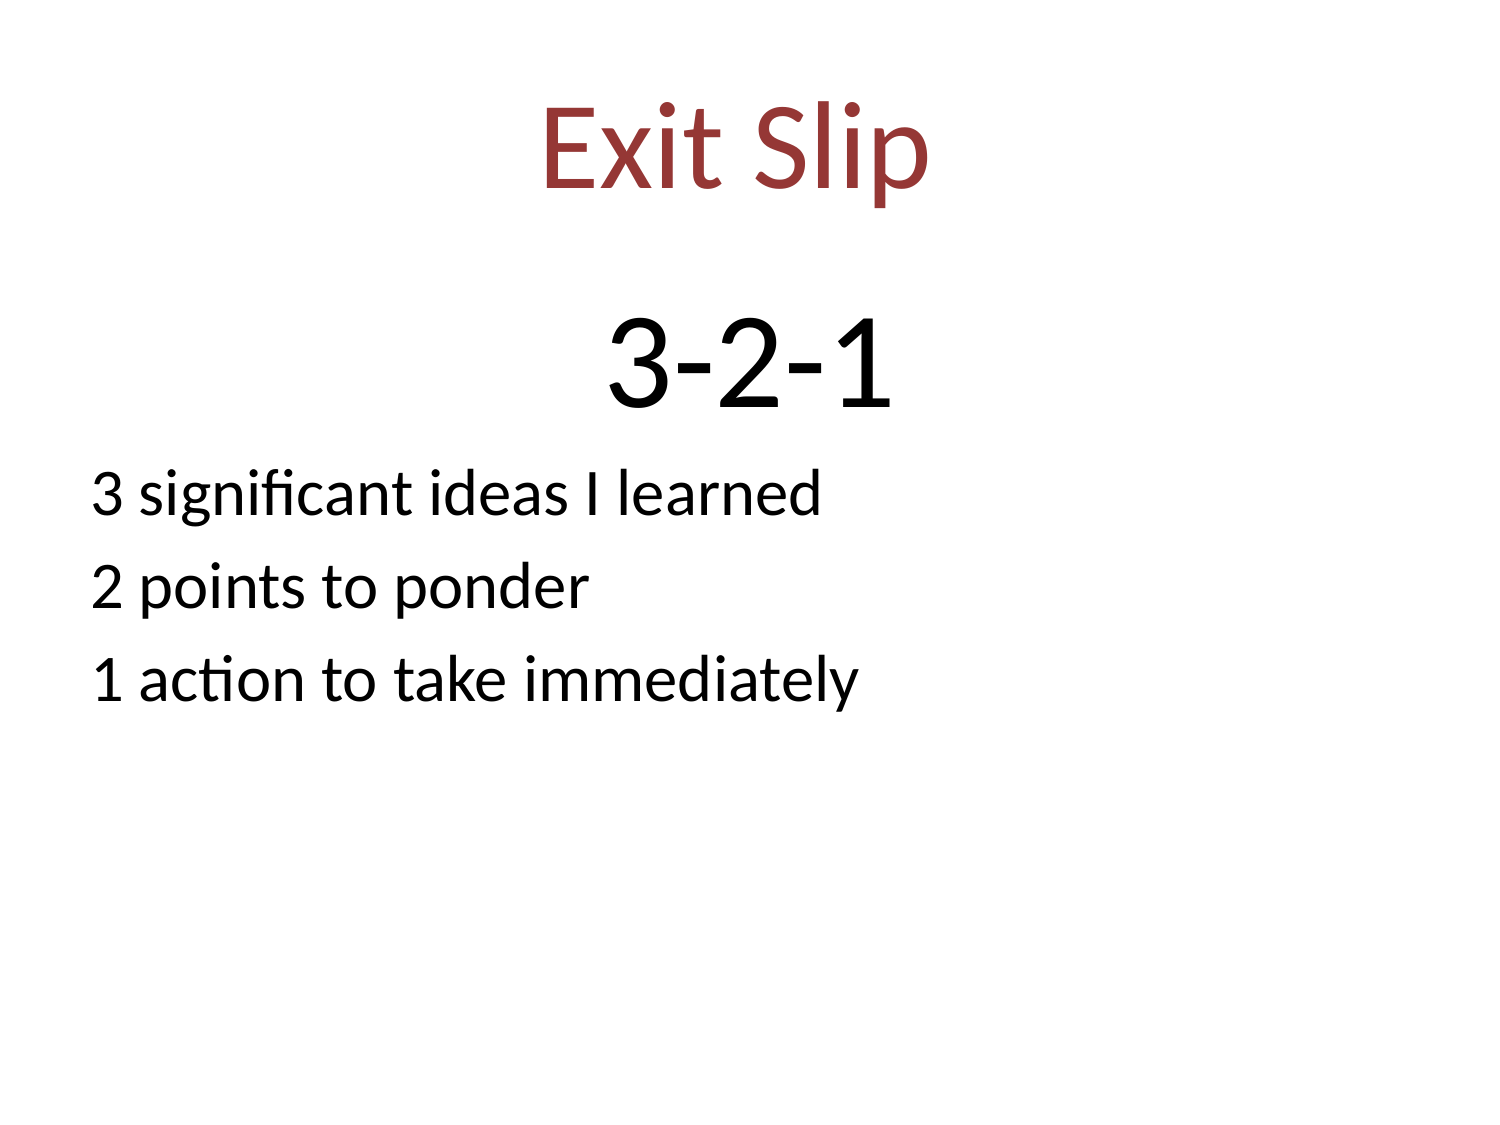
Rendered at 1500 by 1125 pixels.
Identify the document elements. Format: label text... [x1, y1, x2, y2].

title Exit Slip [75, 45, 1425, 233]
list 3-2-1 3 significant ideas I learned 2 points to ponder 1 action to take immediately [75, 262, 1425, 1005]
